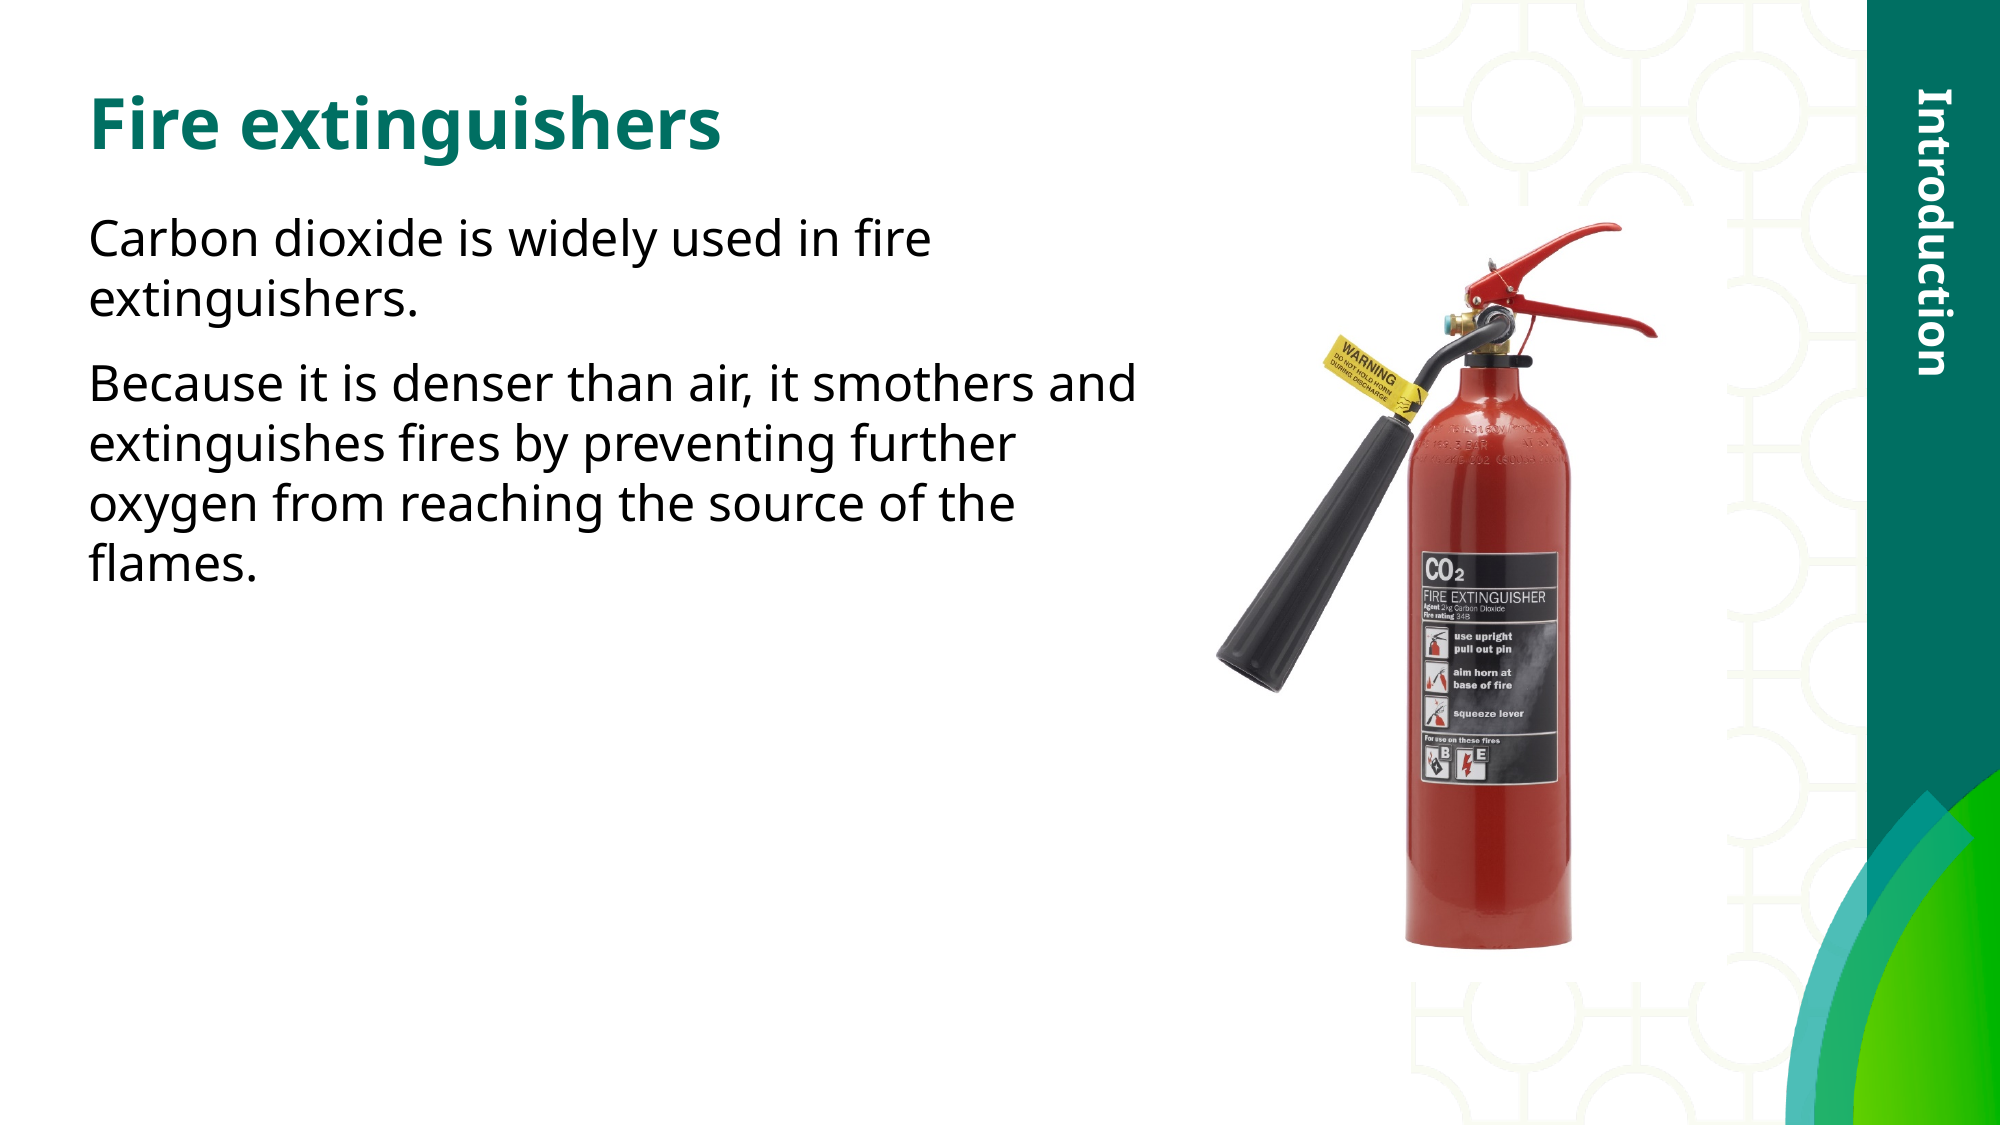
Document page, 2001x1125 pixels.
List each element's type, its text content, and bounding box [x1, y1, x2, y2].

list Carbon dioxide is widely used in fire extinguishers. Because it is denser than air, it smothers and extinguishes fires by preventing further oxygen from reaching the source of the flames. [88, 206, 1165, 723]
picture [1195, 0, 2001, 1125]
title Fire extinguishers [88, 88, 1654, 161]
text_box Introduction [1867, 88, 2000, 765]
